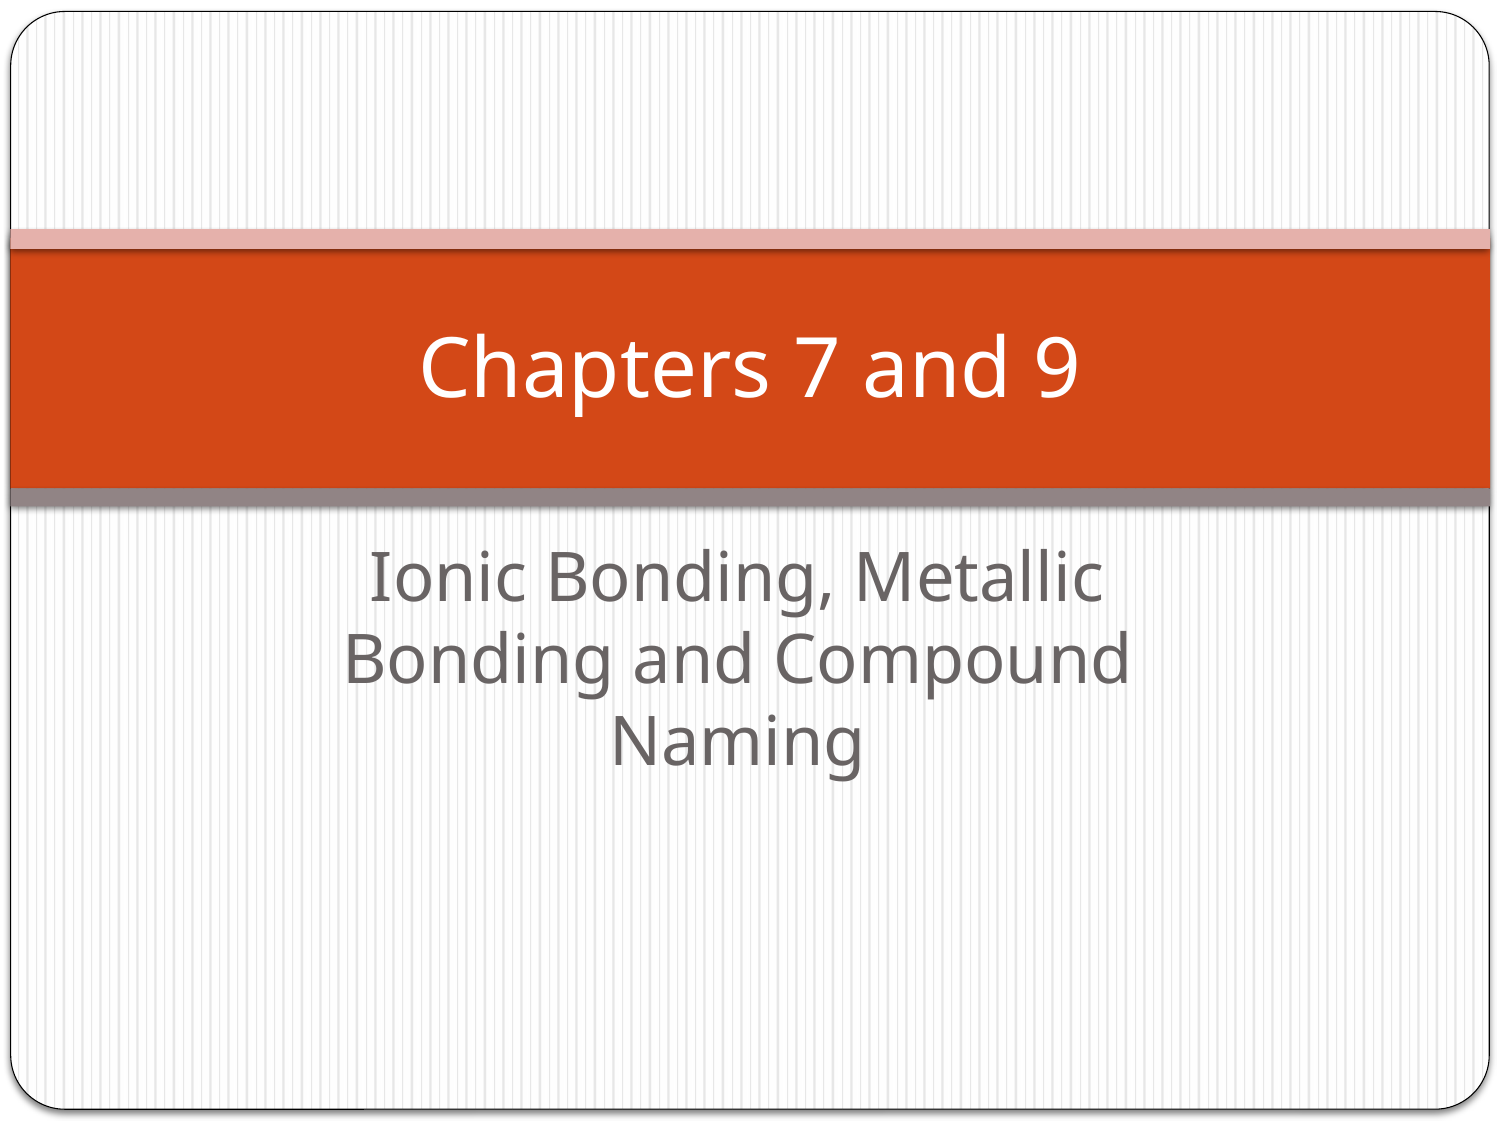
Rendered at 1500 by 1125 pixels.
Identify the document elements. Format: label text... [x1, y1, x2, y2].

title Chapters 7 and 9 [75, 247, 1425, 489]
subtitle Ionic Bonding, Metallic Bonding and Compound Naming [212, 525, 1263, 788]
